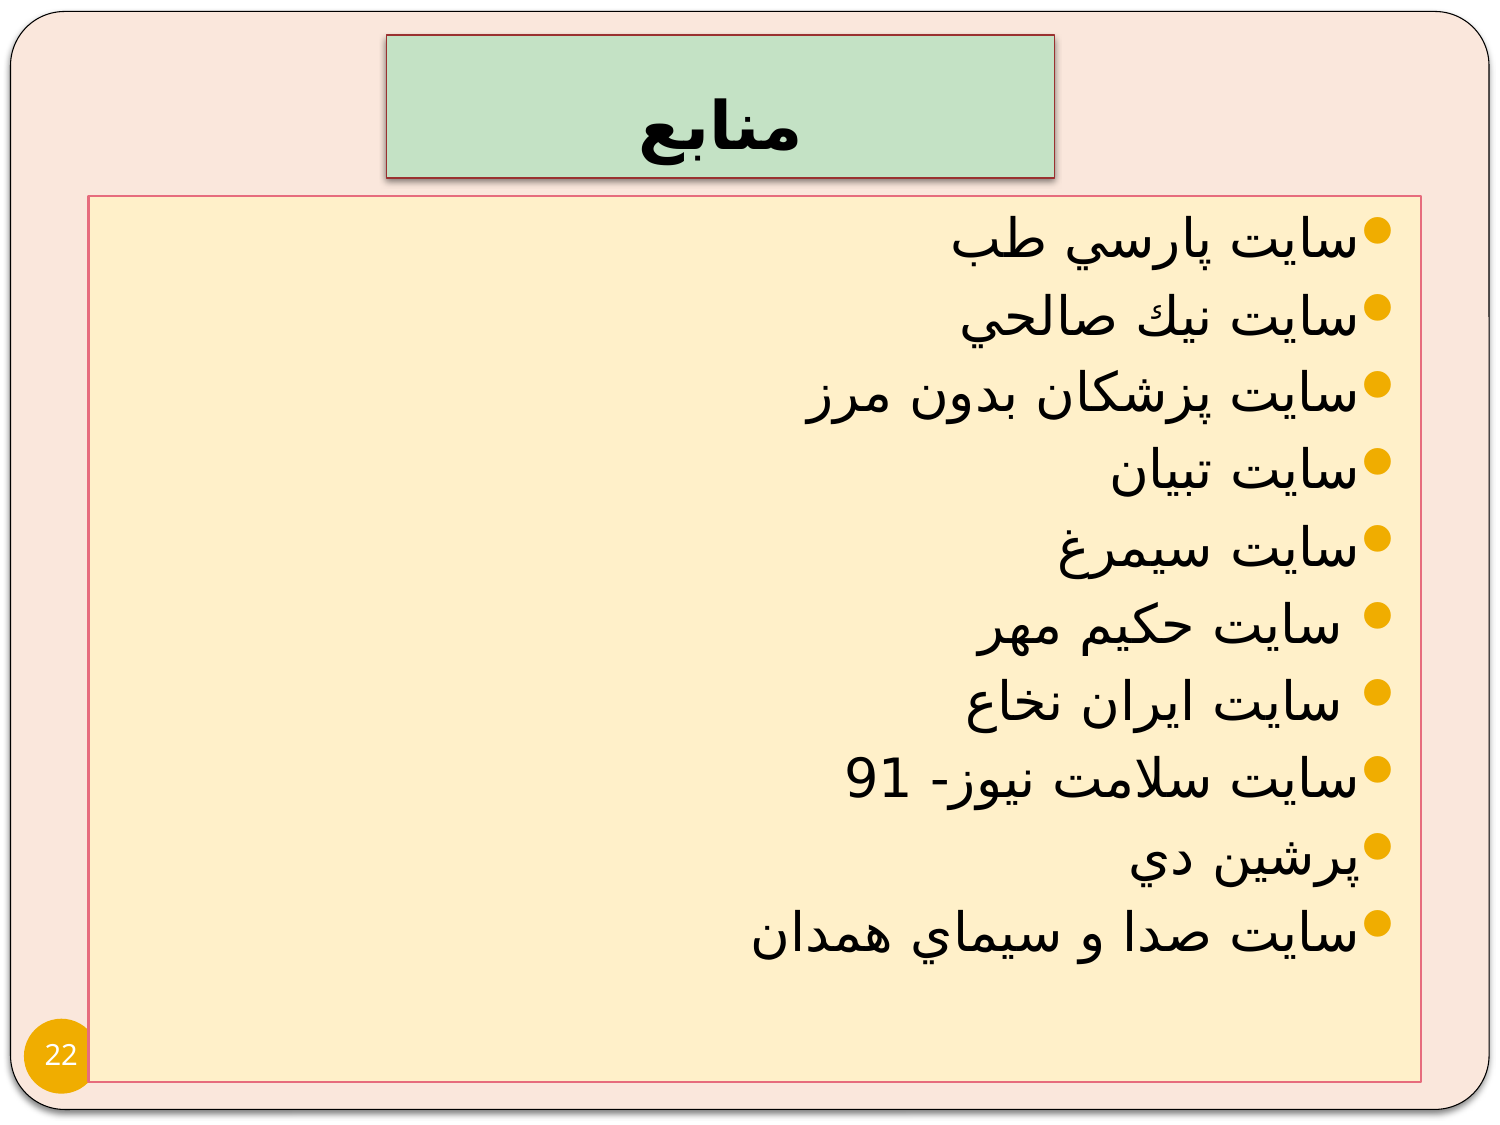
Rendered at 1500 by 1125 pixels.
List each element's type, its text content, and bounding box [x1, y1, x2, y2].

slide_number 22 [23, 1018, 88, 1094]
title منابع [386, 34, 1055, 179]
list سايت پارسي طب سايت نيك صالحي سايت پزشكان بدون مرز سايت تبيان سايت سيمرغ سايت حكيم مهر سايت ايران نخاع سايت سلامت نيوز- 91 پرشين دي سايت صدا و سيماي همدان [87, 195, 1422, 1083]
